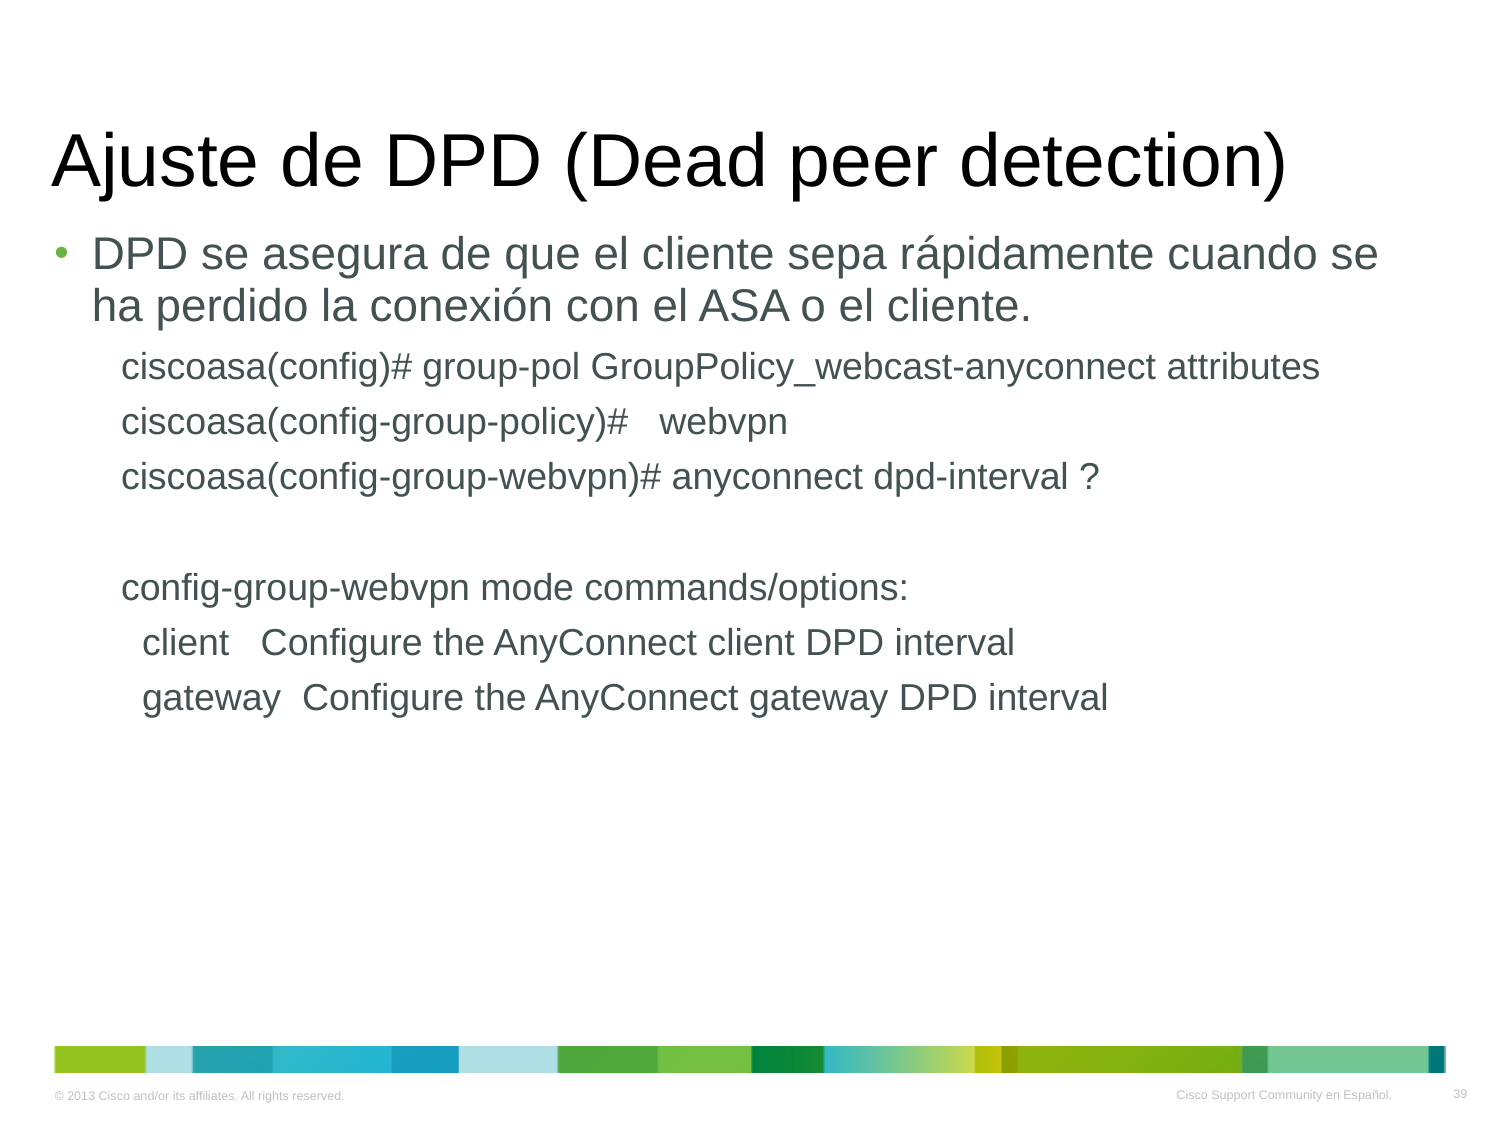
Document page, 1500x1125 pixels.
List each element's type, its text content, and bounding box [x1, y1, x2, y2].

title Ajuste de DPD (Dead peer detection) [37, 70, 1447, 209]
list DPD se asegura de que el cliente sepa rápidamente cuando se ha perdido la conexión con el ASA o el cliente. ciscoasa(config)# group-pol GroupPolicy_webcast-anyconnect attributes ciscoasa(config-group-policy)# webvpn ciscoasa(config-group-webvpn)# anyconnect dpd-interval ? config-group-webvpn mode commands/options: client Configure the AnyConnect client DPD interval gateway Configure the AnyConnect gateway DPD interval [39, 220, 1447, 1035]
picture [54, 1046, 1446, 1073]
